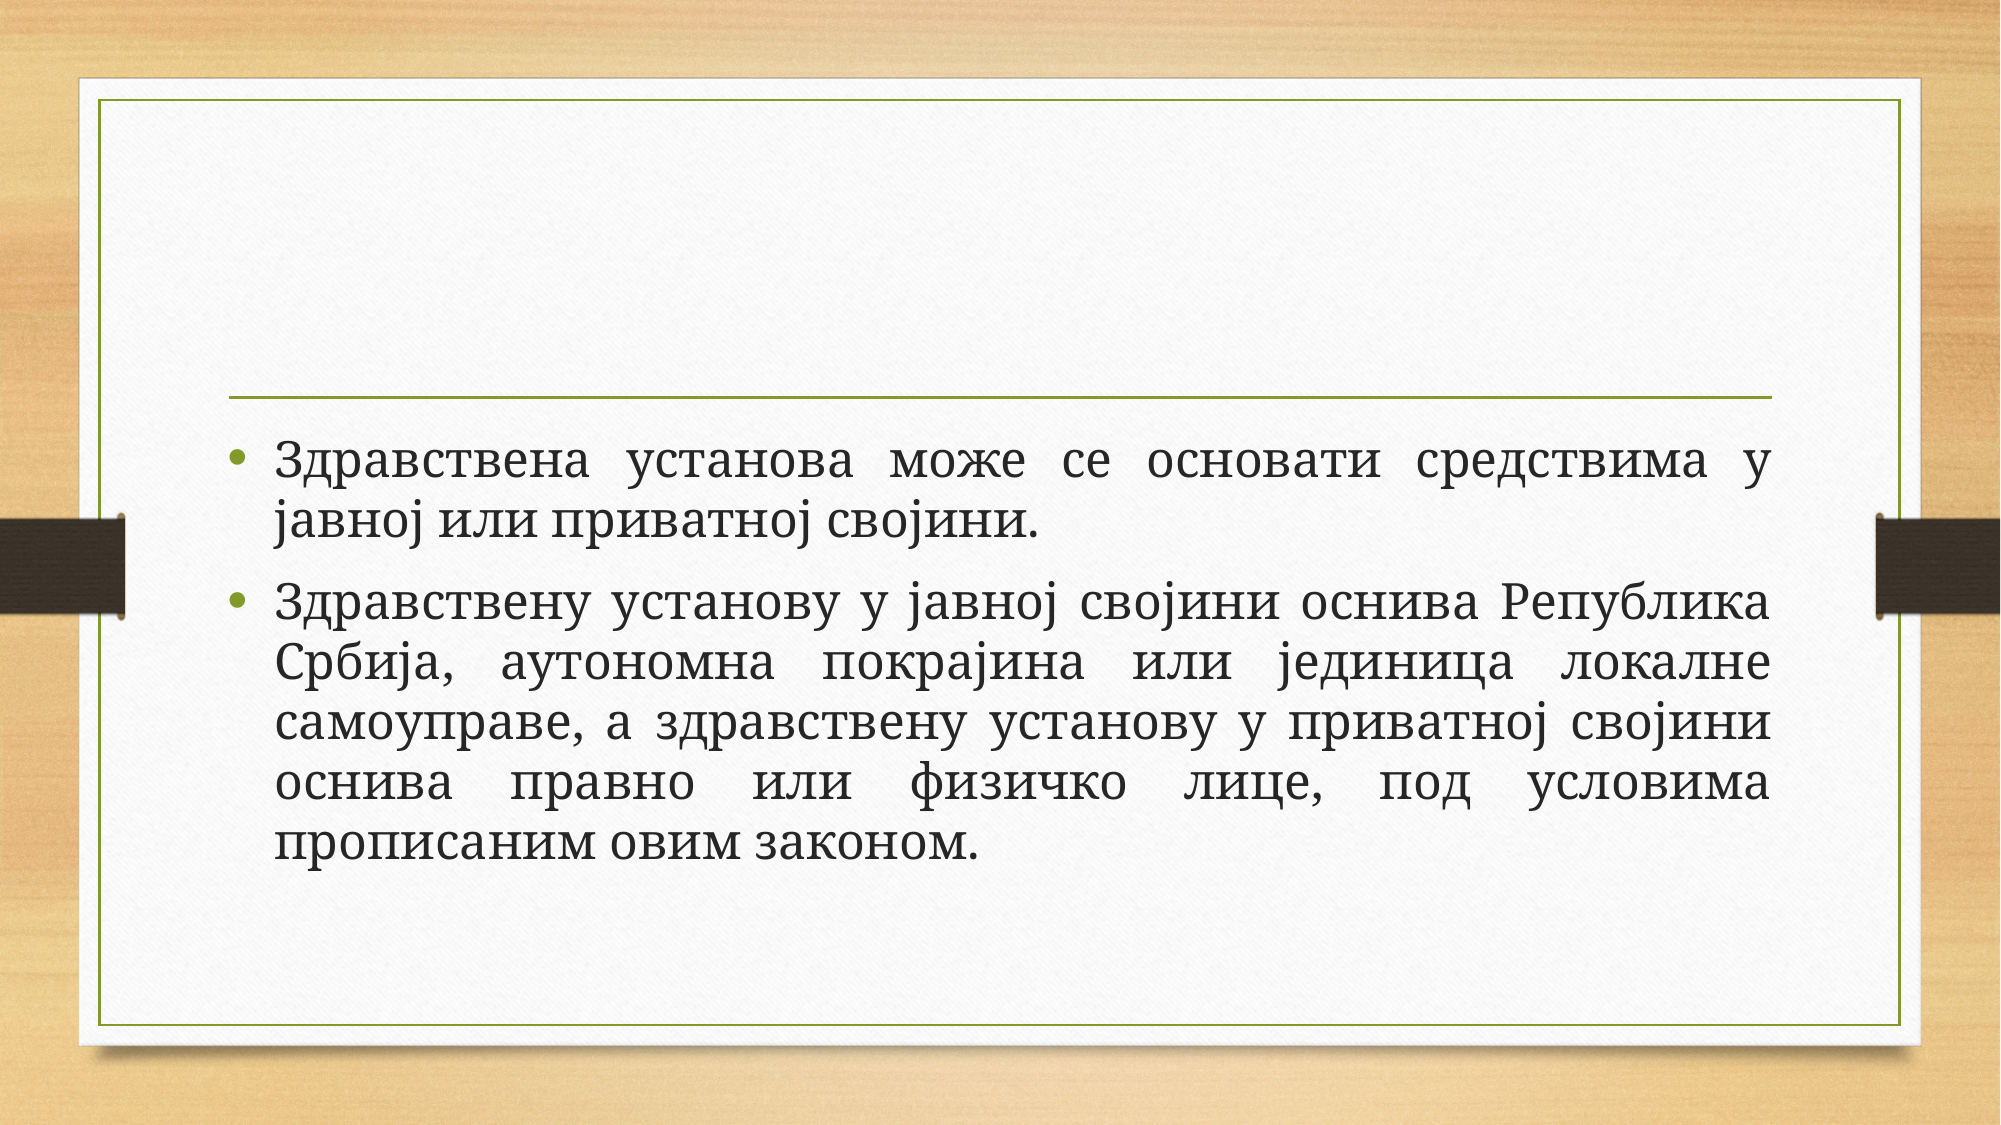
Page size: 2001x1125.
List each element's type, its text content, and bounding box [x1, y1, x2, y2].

picture [0, 0, 2001, 1125]
list Здравствена установа може се основати средствима у јавној или приватној својини. Здравствену установу у јавној својини оснива Република Србија, аутономна покрајина или јединица локалне самоуправе, а здравствену установу у приватној својини оснива правно или физичко лице, под условима прописаним овим законом. [212, 419, 1788, 964]
